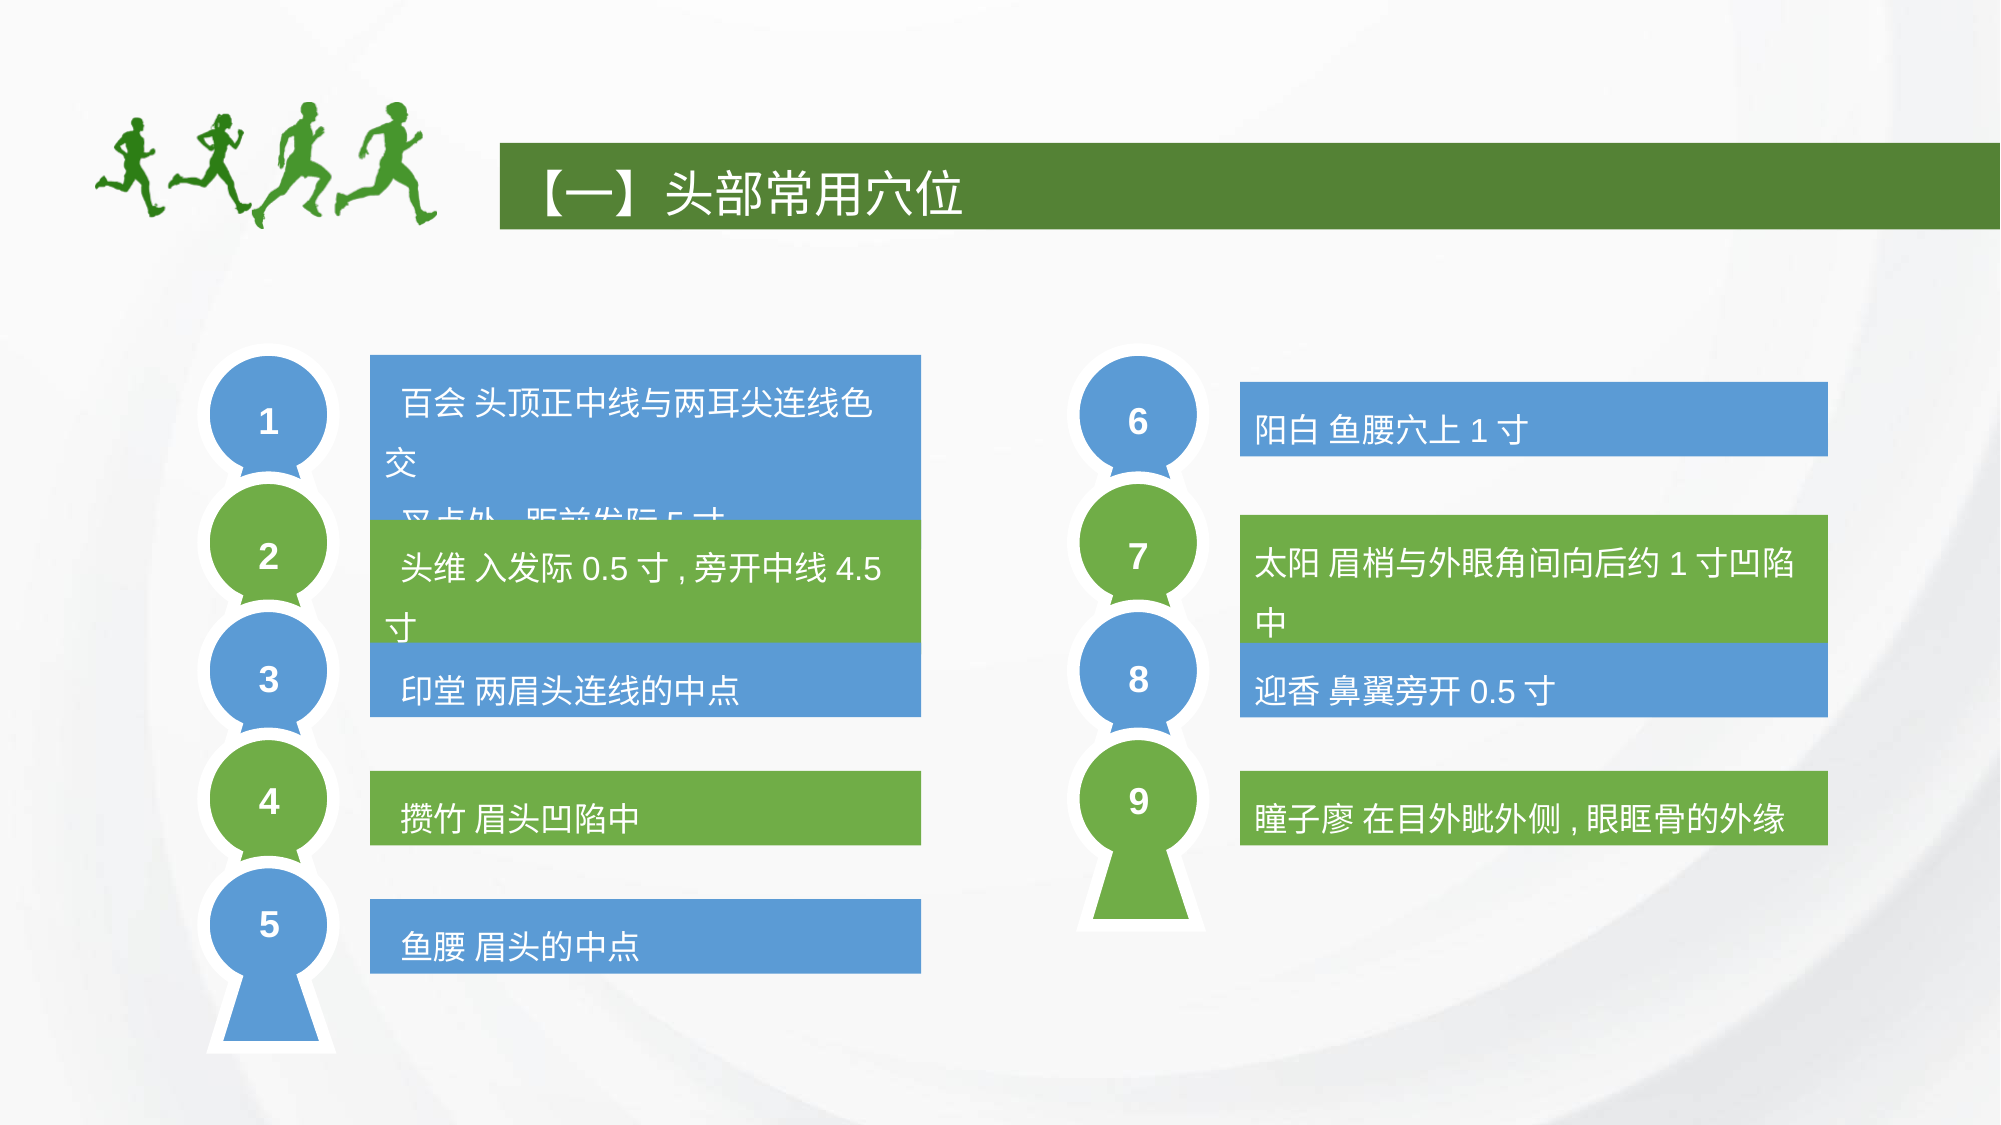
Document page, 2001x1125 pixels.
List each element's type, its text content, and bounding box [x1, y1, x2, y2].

text_box 【一】头部常用穴位 [499, 142, 2000, 230]
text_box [203, 349, 922, 1048]
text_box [1073, 349, 1828, 926]
picture [0, 0, 2001, 1125]
